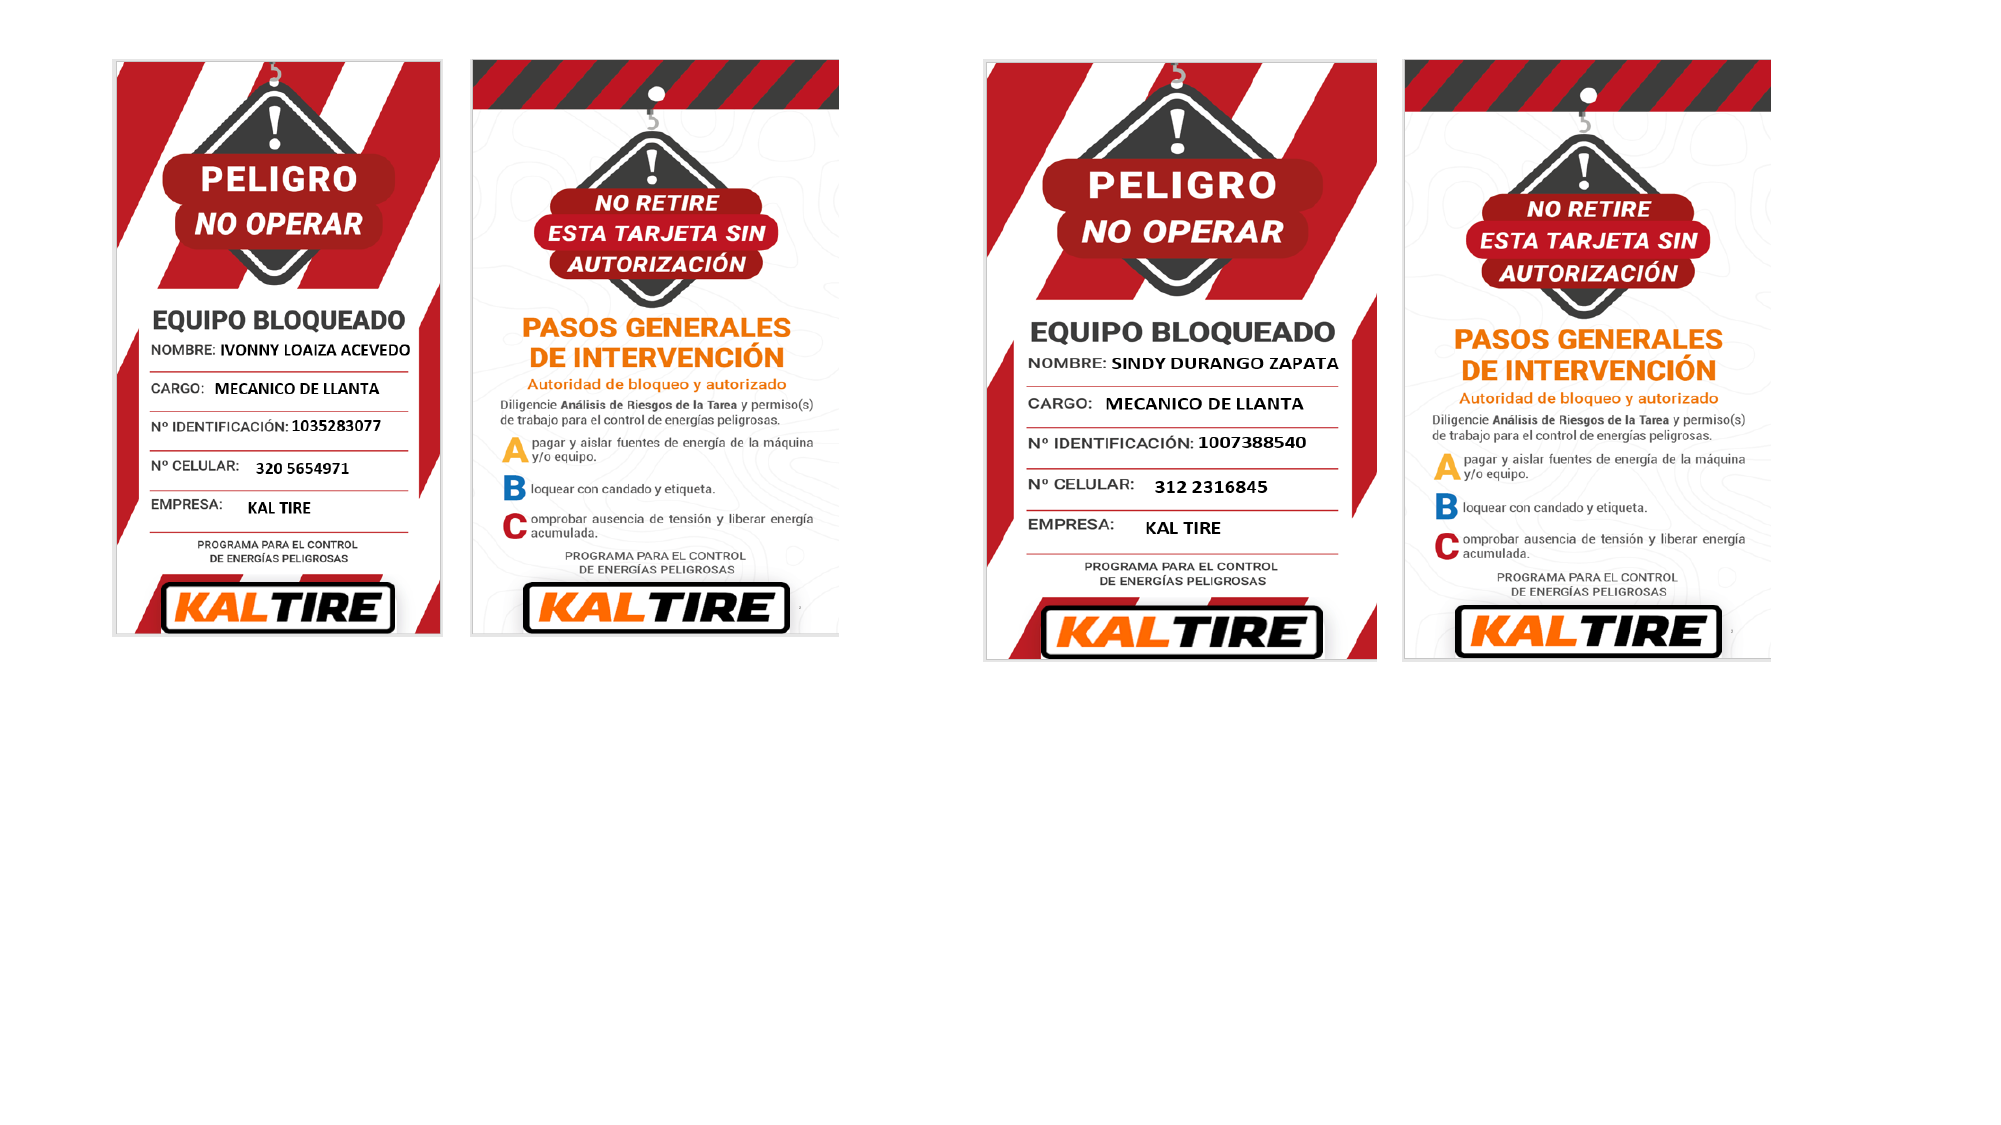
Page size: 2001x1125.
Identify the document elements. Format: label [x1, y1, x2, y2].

picture [112, 59, 443, 637]
picture [1402, 59, 1771, 662]
picture [470, 59, 839, 637]
picture [983, 59, 1378, 662]
